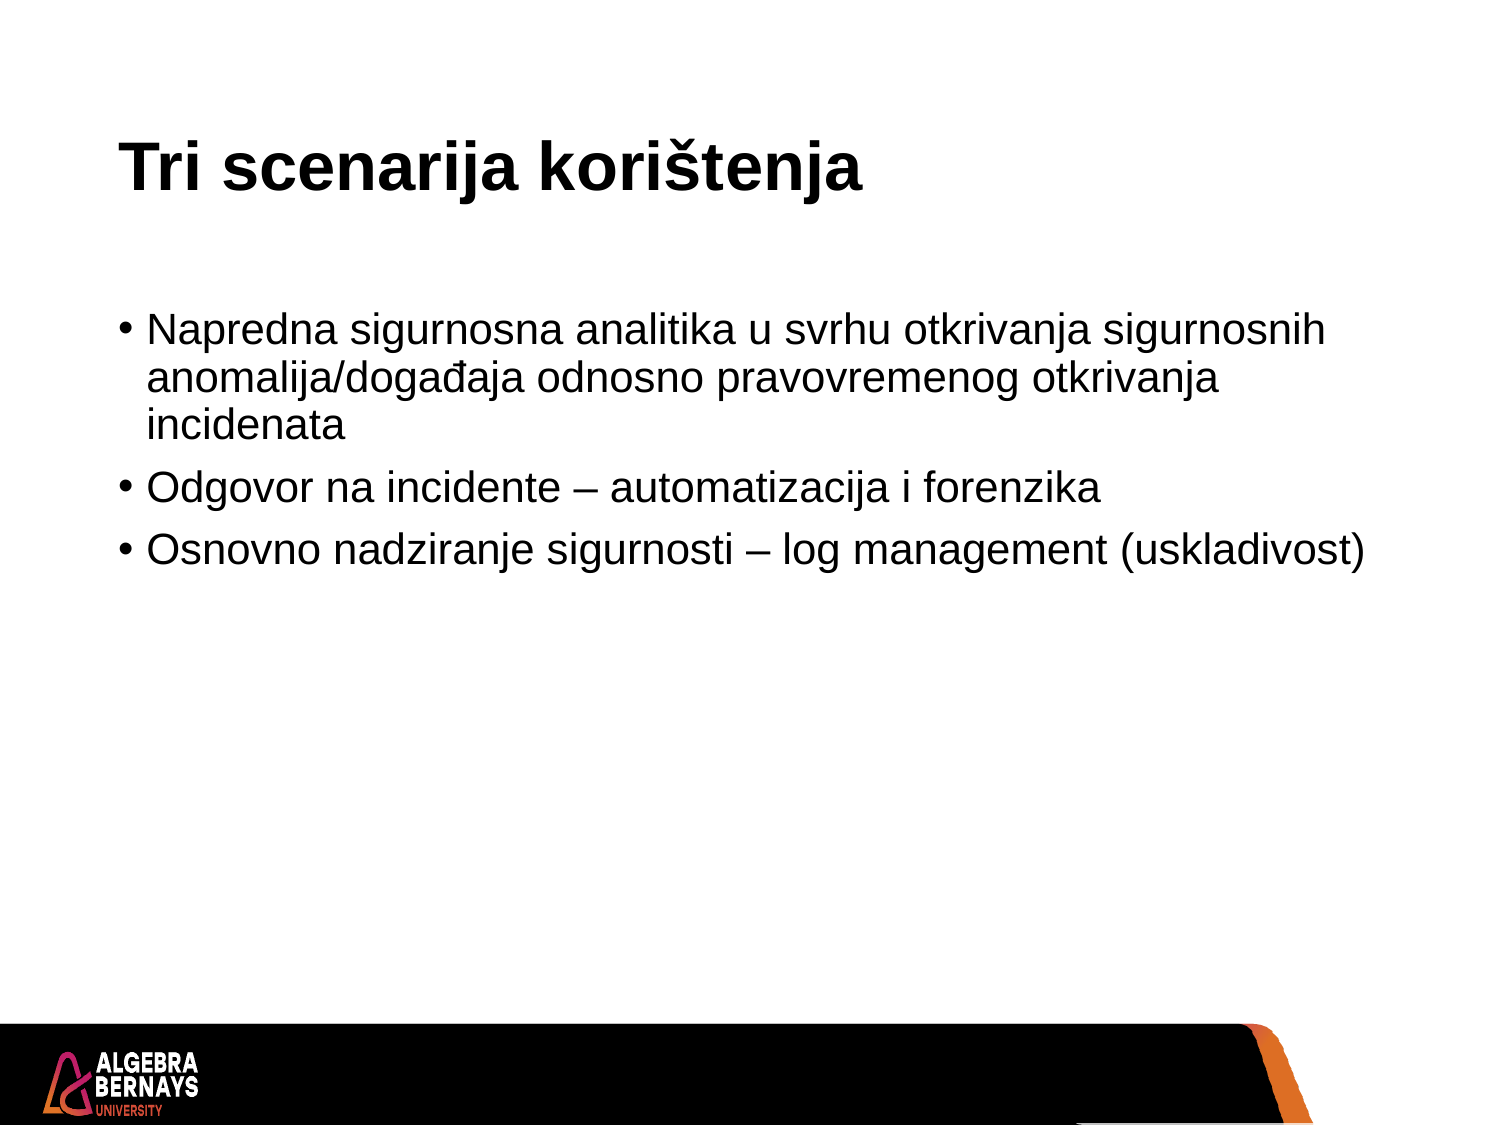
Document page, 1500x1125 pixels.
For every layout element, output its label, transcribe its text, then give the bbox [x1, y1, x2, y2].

list Napredna sigurnosna analitika u svrhu otkrivanja sigurnosnih anomalija/događaja odnosno pravovremenog otkrivanja incidenata Odgovor na incidente – automatizacija i forenzika Osnovno nadziranje sigurnosti – log management (uskladivost) [103, 299, 1397, 1014]
picture [0, 1023, 1468, 1125]
title Tri scenarija korištenja [103, 59, 1397, 278]
